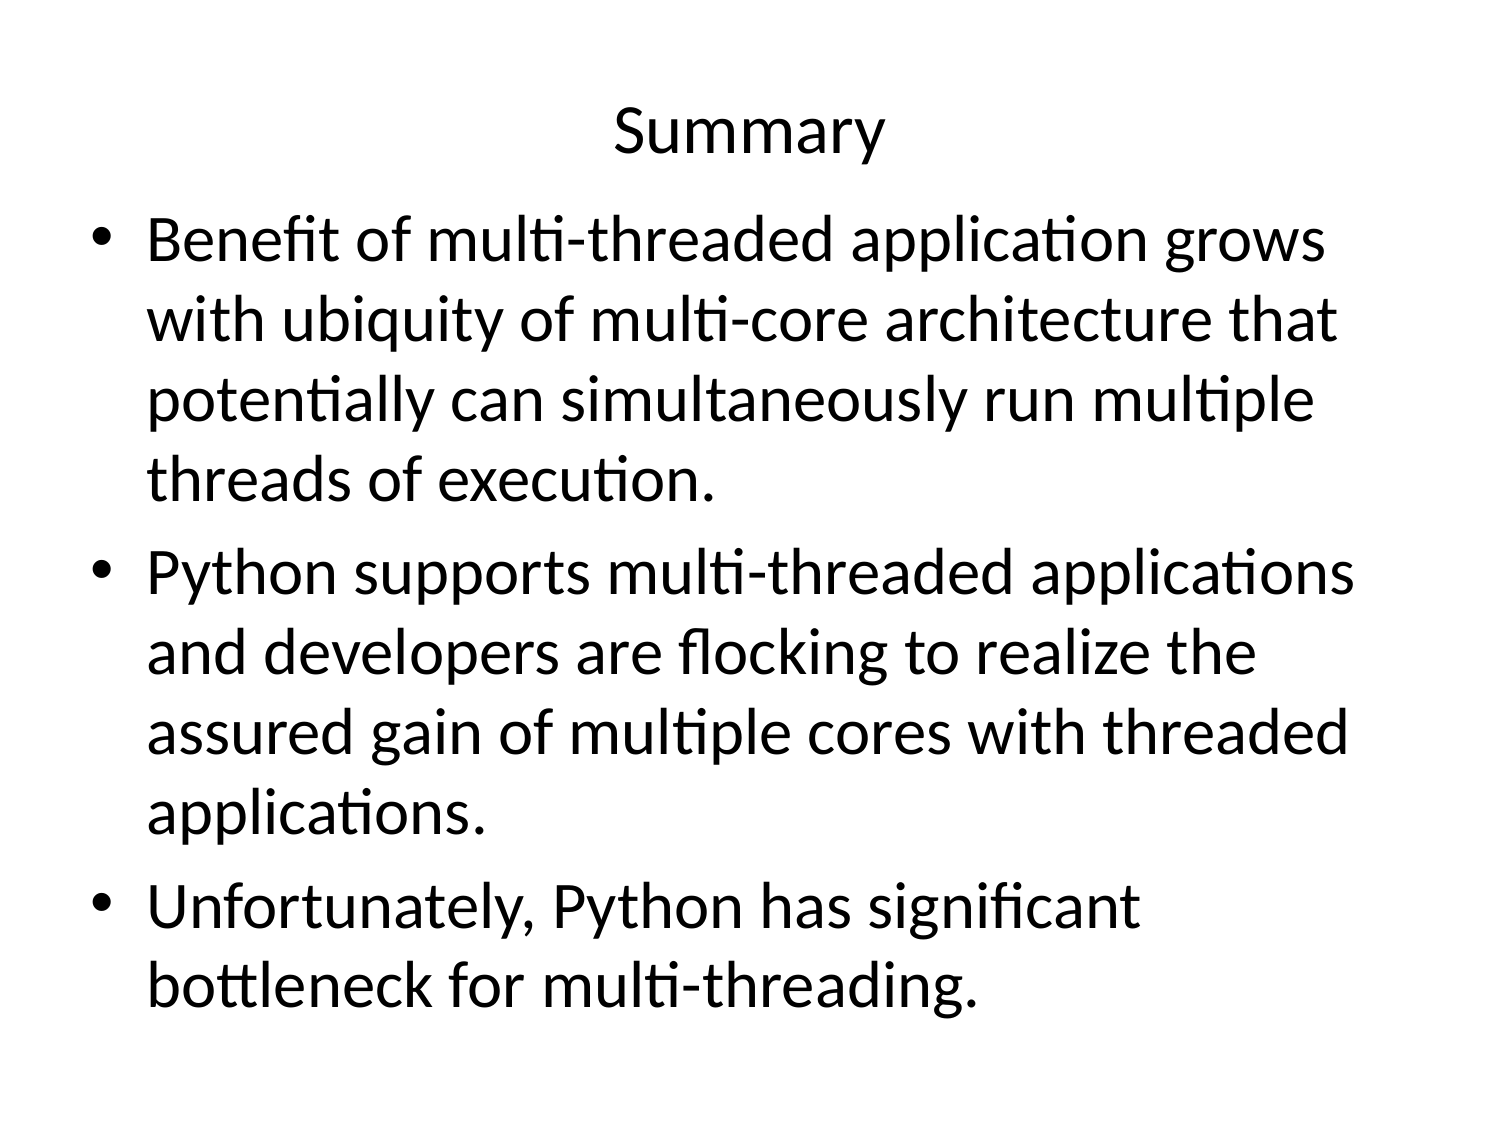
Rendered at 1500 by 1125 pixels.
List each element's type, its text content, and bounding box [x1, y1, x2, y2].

list Benefit of multi-threaded application grows with ubiquity of multi-core architecture that potentially can simultaneously run multiple threads of execution. Python supports multi-threaded applications and developers are flocking to realize the assured gain of multiple cores with threaded applications. Unfortunately, Python has significant bottleneck for multi-threading. [75, 187, 1425, 1063]
title Summary [75, 75, 1425, 175]
